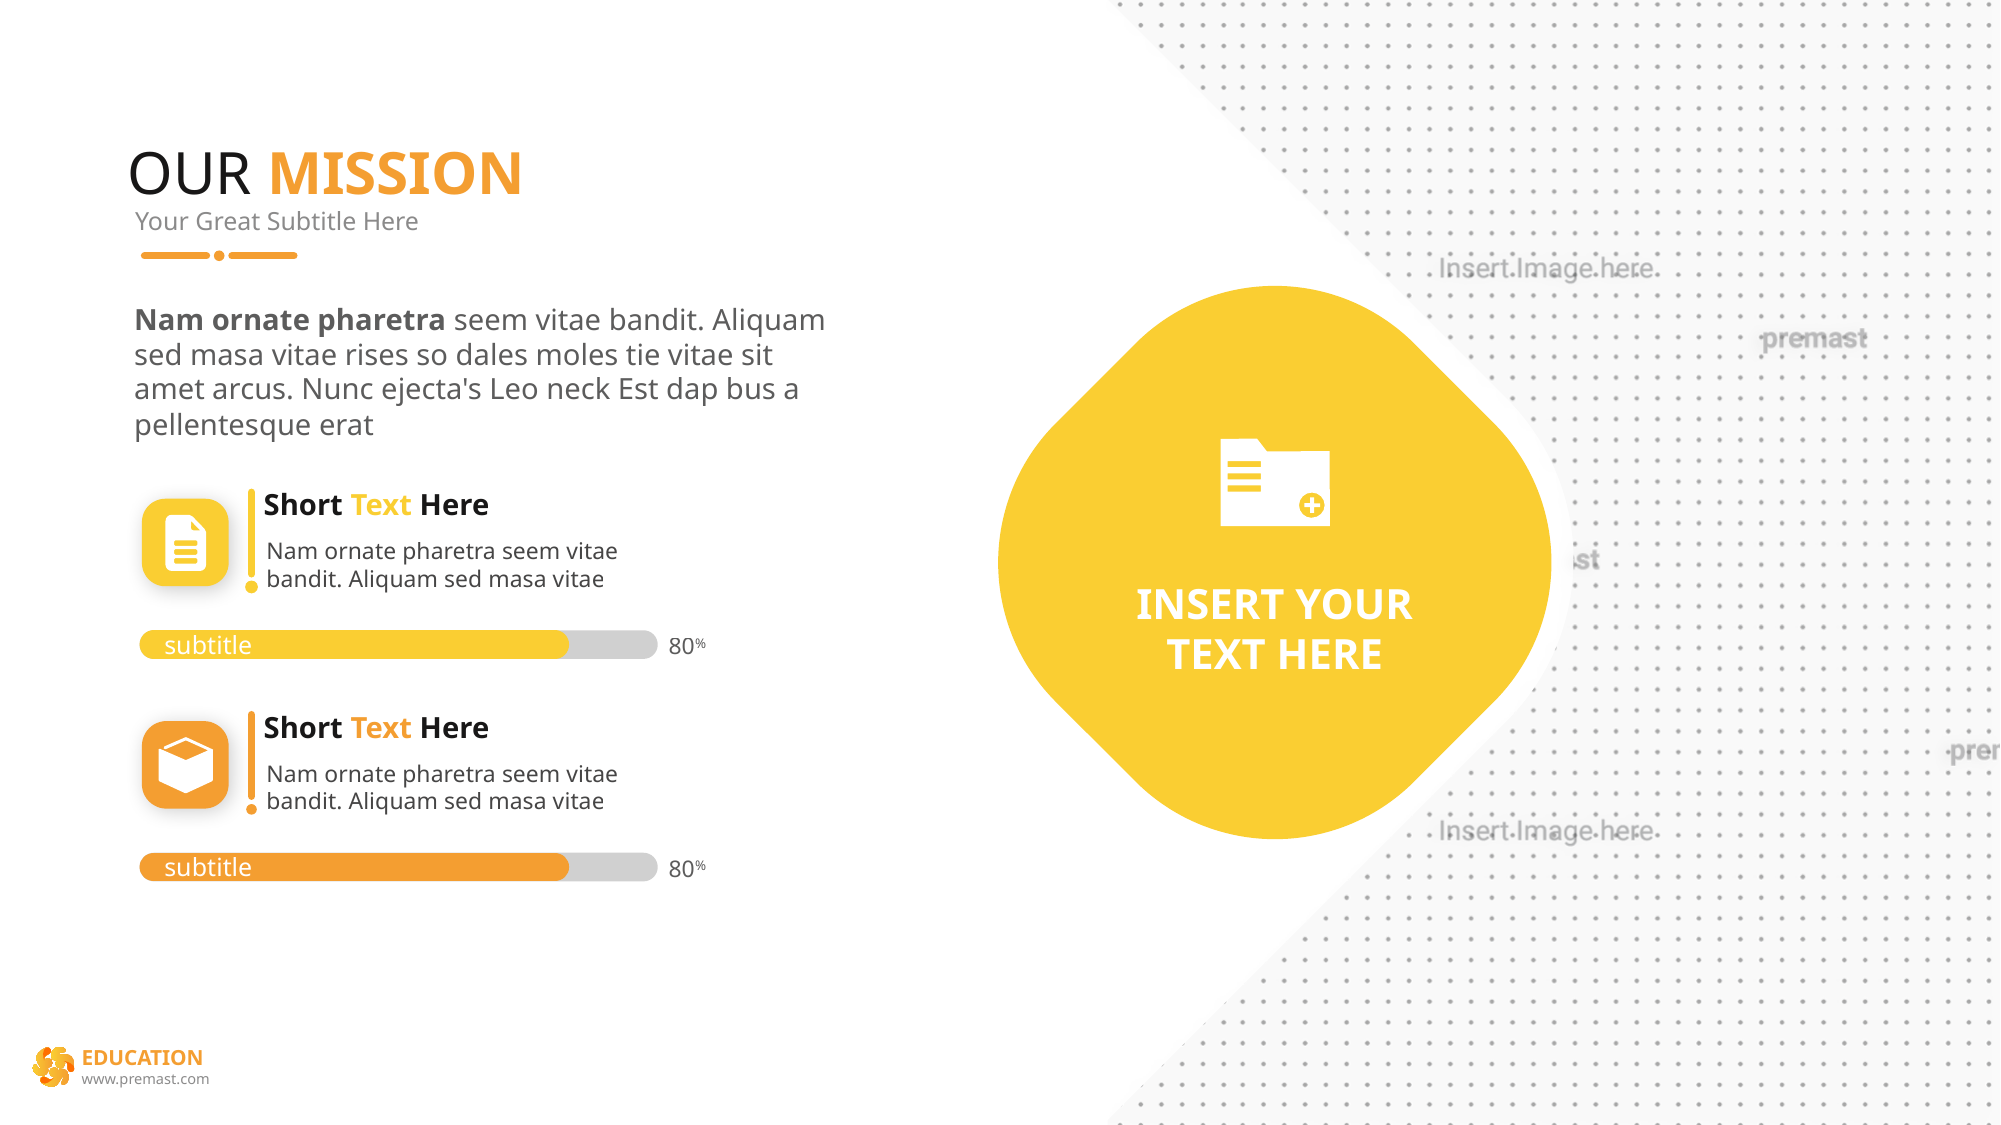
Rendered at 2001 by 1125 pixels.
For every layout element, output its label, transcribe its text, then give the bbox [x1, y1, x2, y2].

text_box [149, 844, 723, 890]
text_box OUR MISSION [112, 128, 709, 214]
text_box [141, 721, 229, 809]
text_box Nam ornate pharetra seem vitae bandit. Aliquam sed masa vitae rises so dales moles tie vitae sit amet arcus. Nunc ejecta's Leo neck Est dap bus a pellentesque erat [119, 293, 866, 449]
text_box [149, 621, 723, 668]
picture [1107, 0, 2000, 1125]
text_box [158, 737, 214, 794]
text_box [144, 250, 294, 262]
text_box [165, 514, 207, 571]
text_box Your Great Subtitle Here [120, 197, 435, 243]
text_box Nam ornate pharetra seem vitae bandit. Aliquam sed masa vitae [251, 529, 701, 600]
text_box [201, 536, 302, 548]
text_box Short Text Here [249, 479, 504, 529]
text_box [32, 1037, 226, 1096]
text_box Nam ornate pharetra seem vitae bandit. Aliquam sed masa vitae [251, 751, 701, 822]
text_box [141, 498, 229, 587]
text_box [997, 370, 1107, 755]
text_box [201, 759, 302, 770]
text_box Short Text Here [249, 701, 504, 751]
